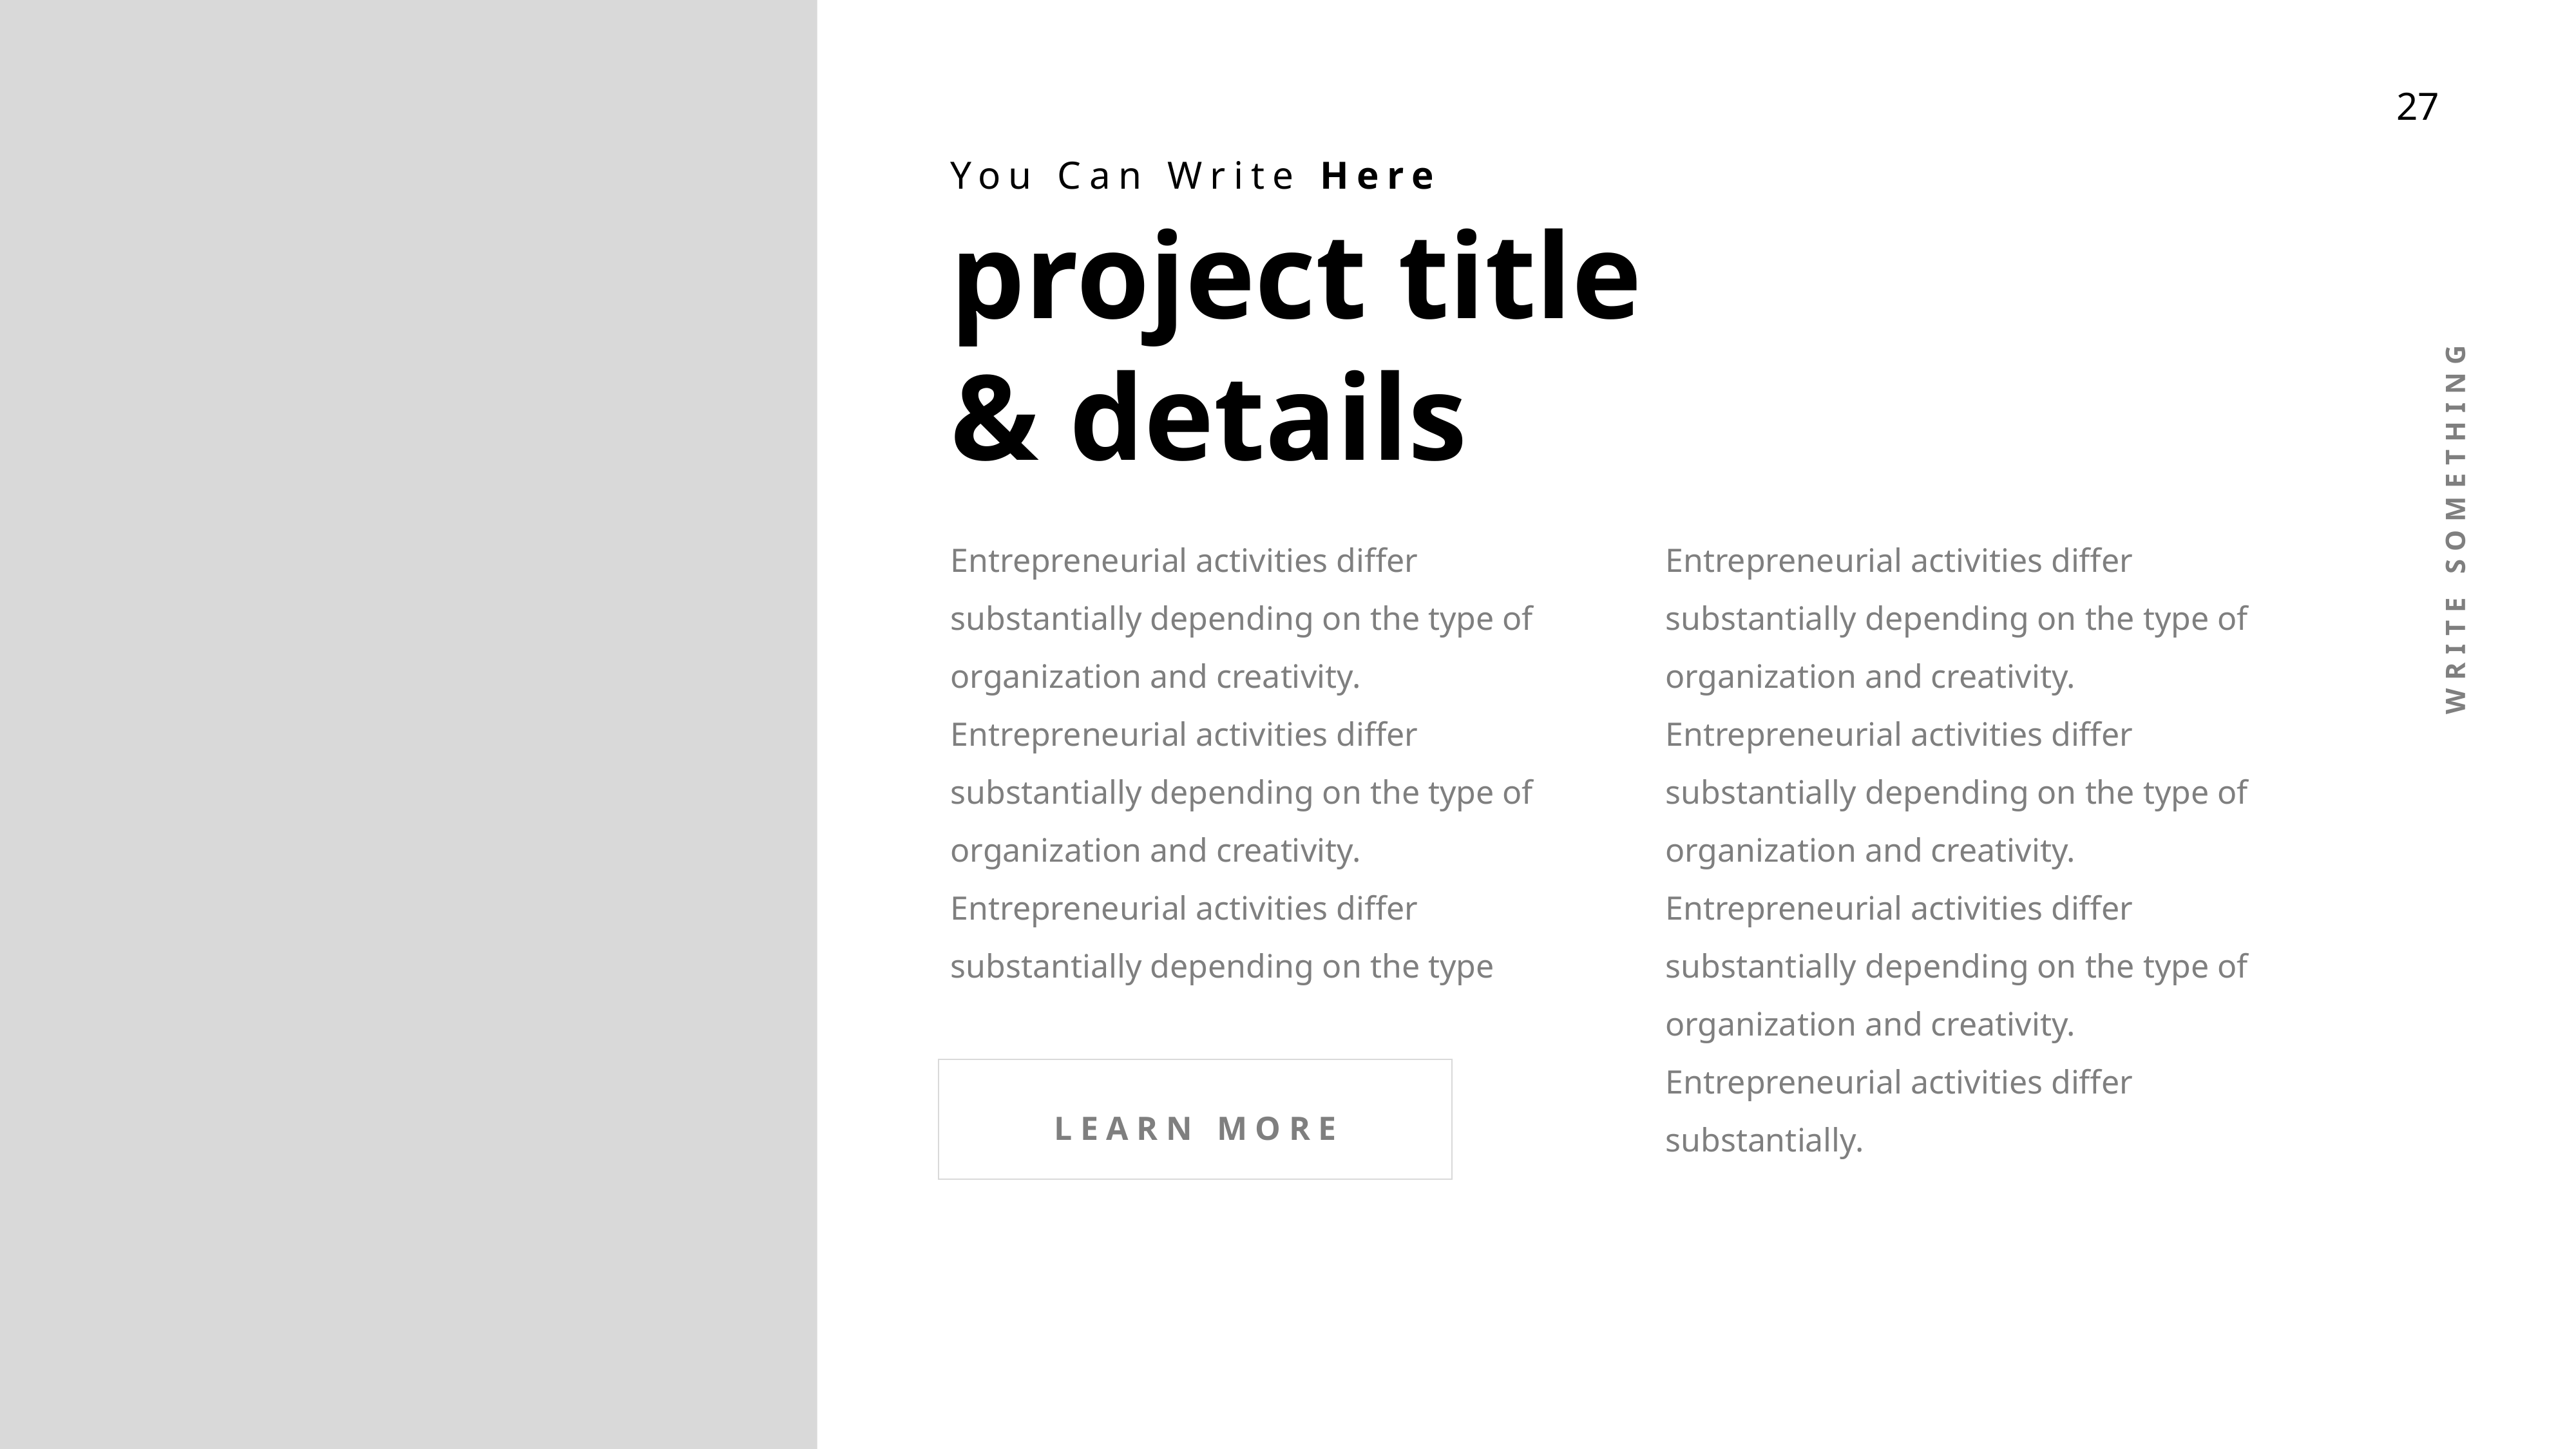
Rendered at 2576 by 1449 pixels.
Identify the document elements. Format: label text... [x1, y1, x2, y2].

picture [0, 0, 817, 1449]
text_box Entrepreneurial activities differ substantially depending on the type of organization and creativity. Entrepreneurial activities differ substantially depending on the type of organization and creativity. Entrepreneurial activities differ substantially depending on the type of organization and creativity. Entrepreneurial activities differ substantially. [1655, 516, 2273, 1163]
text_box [939, 1059, 1453, 1180]
text_box Entrepreneurial activities differ substantially depending on the type of organization and creativity. Entrepreneurial activities differ substantially depending on the type of organization and creativity. Entrepreneurial activities differ substantially depending on the type [940, 516, 1558, 989]
text_box project title & details [941, 195, 2166, 489]
text_box You Can Write Here [940, 147, 1595, 202]
text_box WRITE SOMETHING [2433, 70, 2476, 724]
